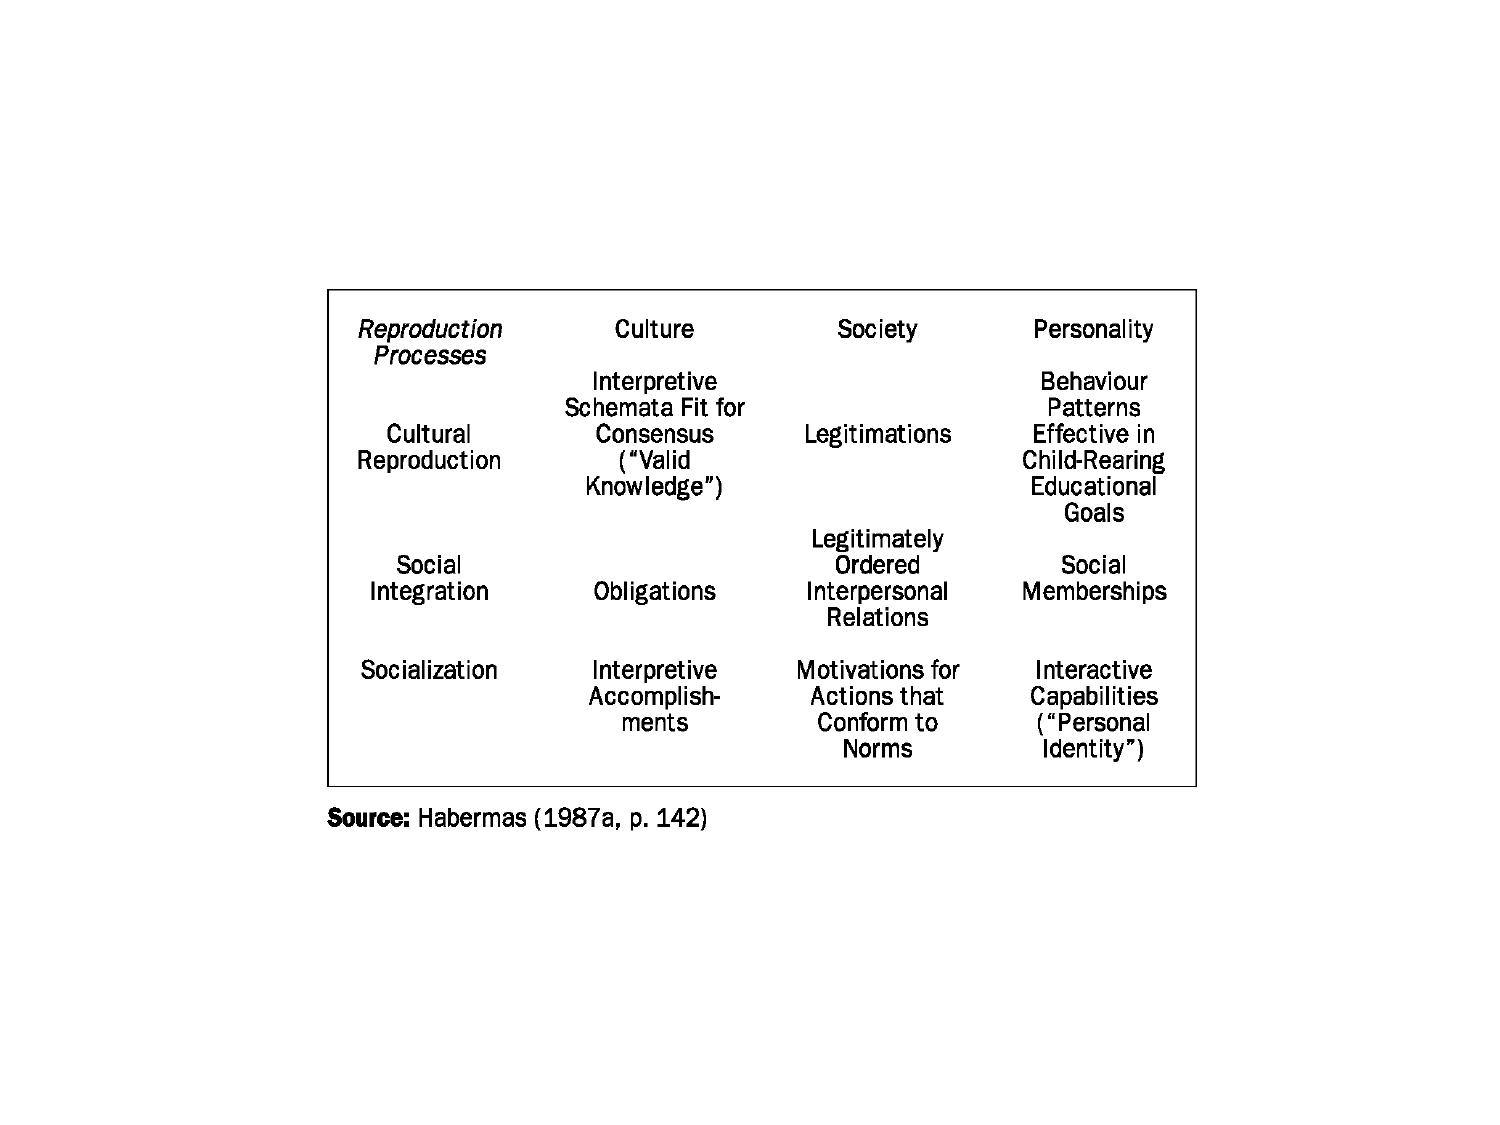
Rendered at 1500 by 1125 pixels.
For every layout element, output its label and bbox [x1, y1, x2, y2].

list [324, 287, 1199, 831]
